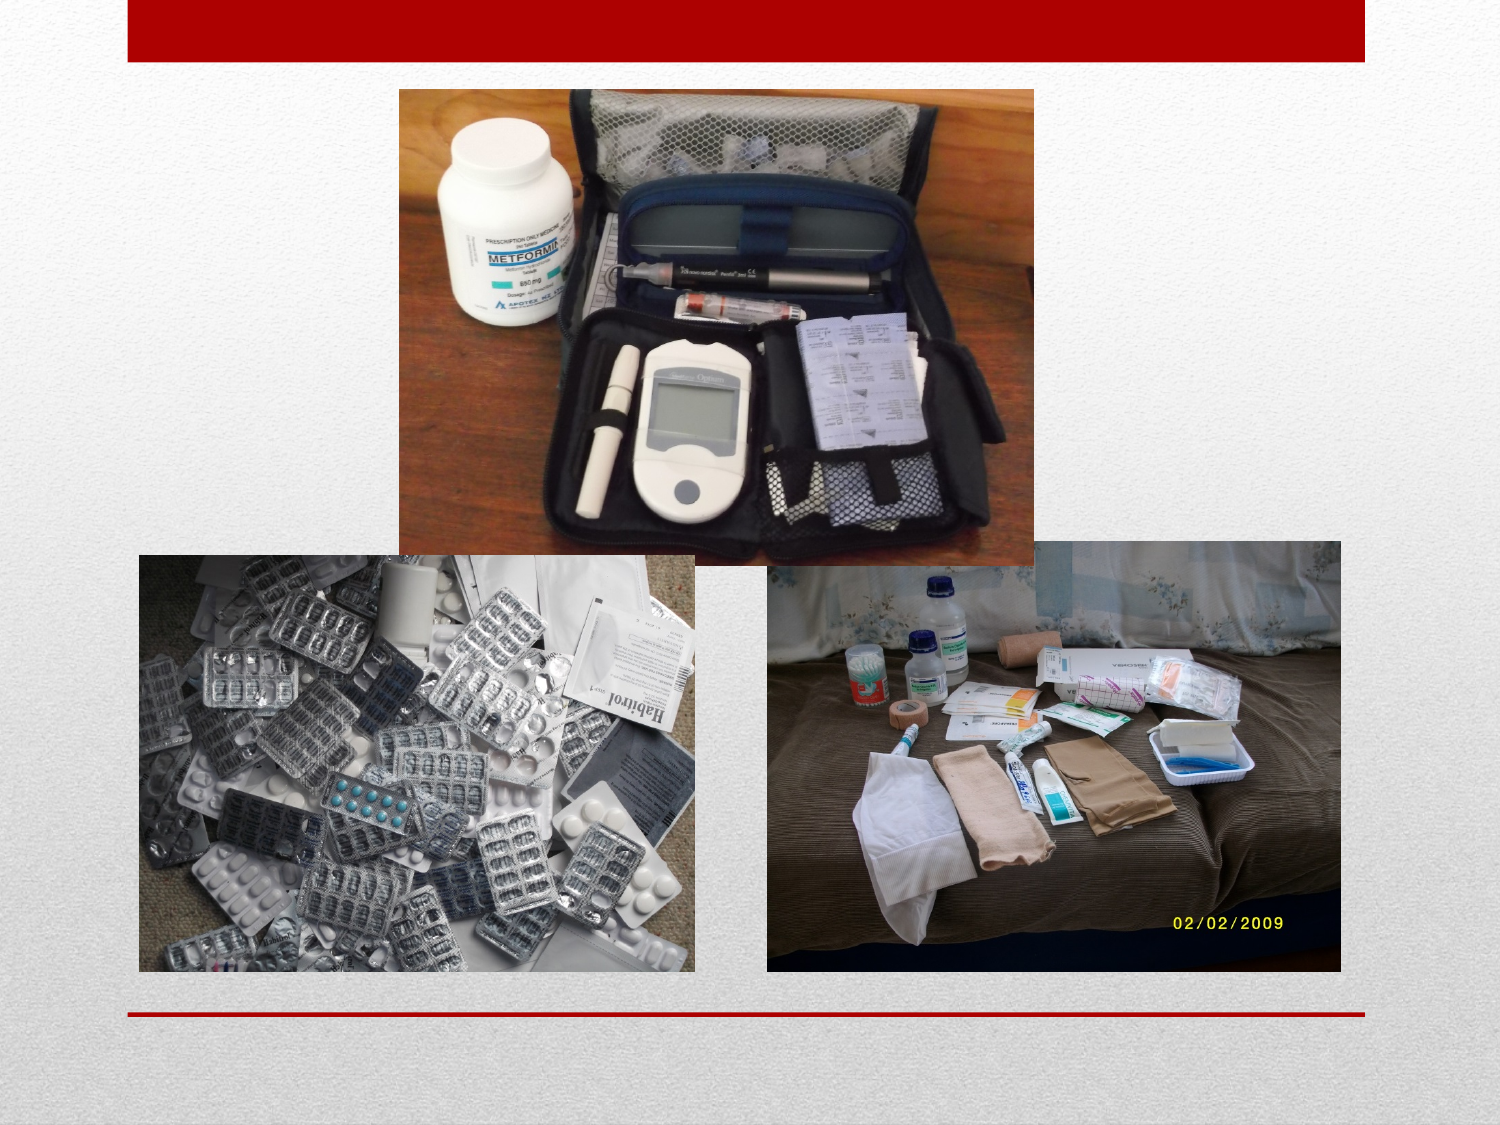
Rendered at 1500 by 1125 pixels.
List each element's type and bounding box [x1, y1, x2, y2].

picture [138, 89, 1342, 973]
